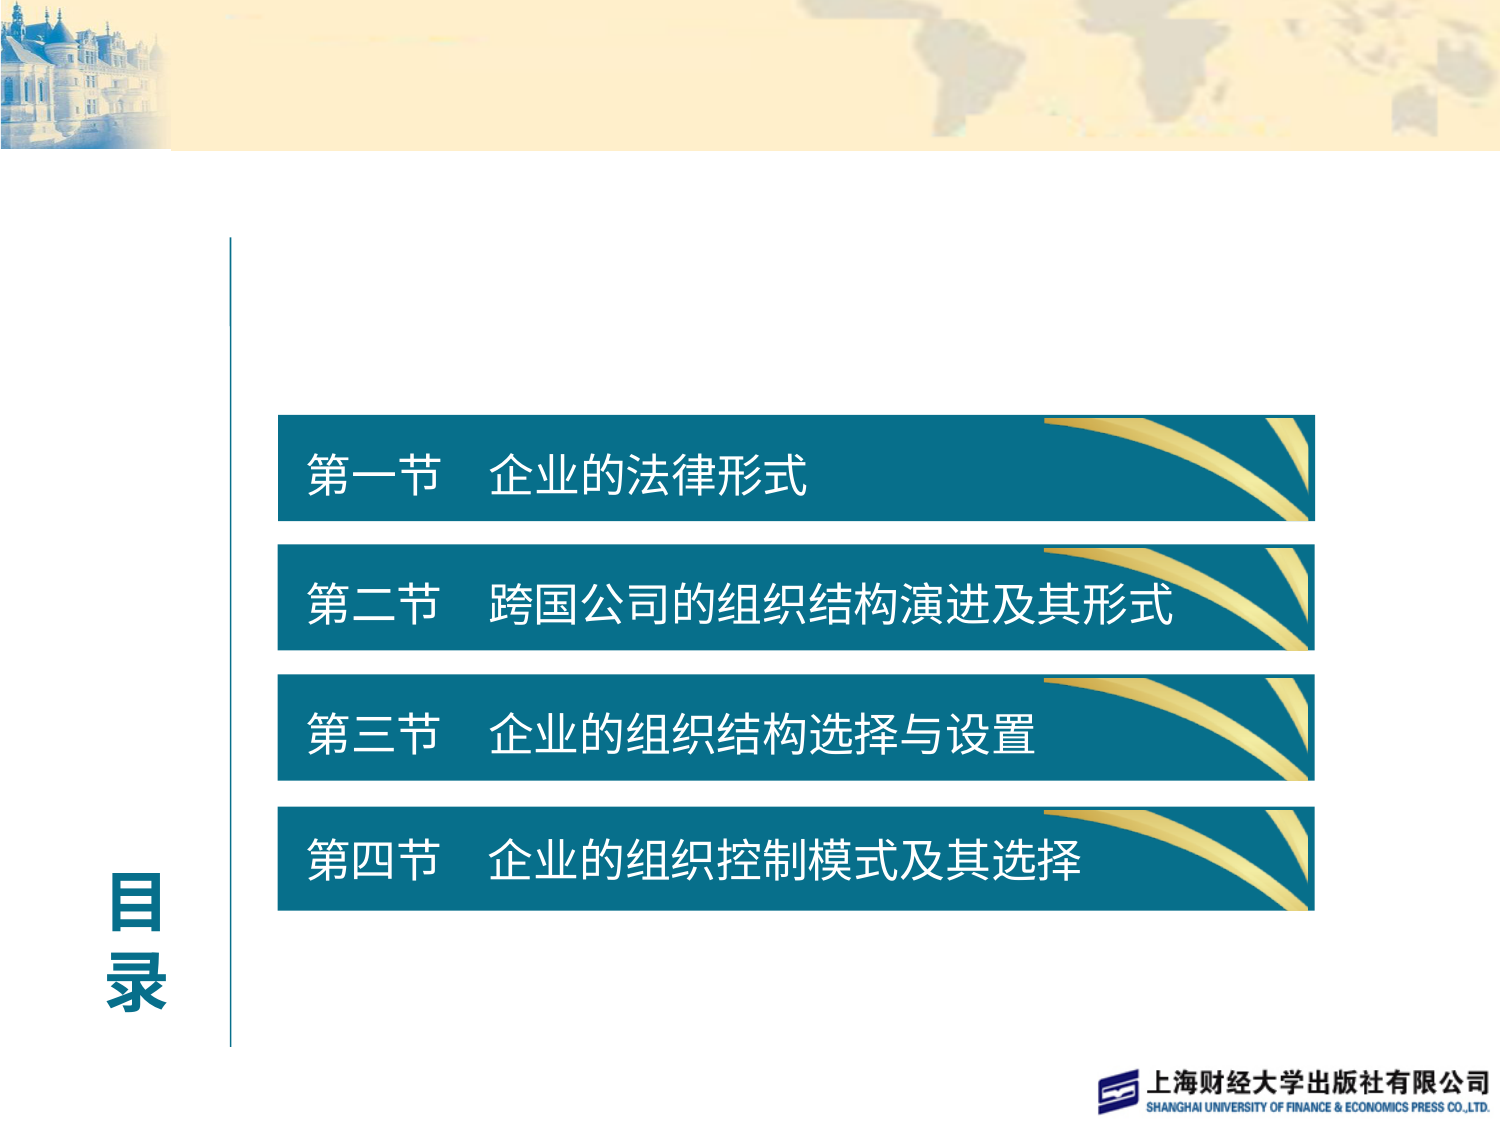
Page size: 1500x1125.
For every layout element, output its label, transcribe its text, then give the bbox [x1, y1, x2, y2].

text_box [277, 806, 1316, 912]
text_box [277, 414, 1316, 522]
text_box 目录 [88, 851, 172, 1027]
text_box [277, 544, 1316, 651]
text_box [277, 674, 1316, 781]
picture [0, 0, 1500, 151]
picture [1097, 1065, 1494, 1120]
